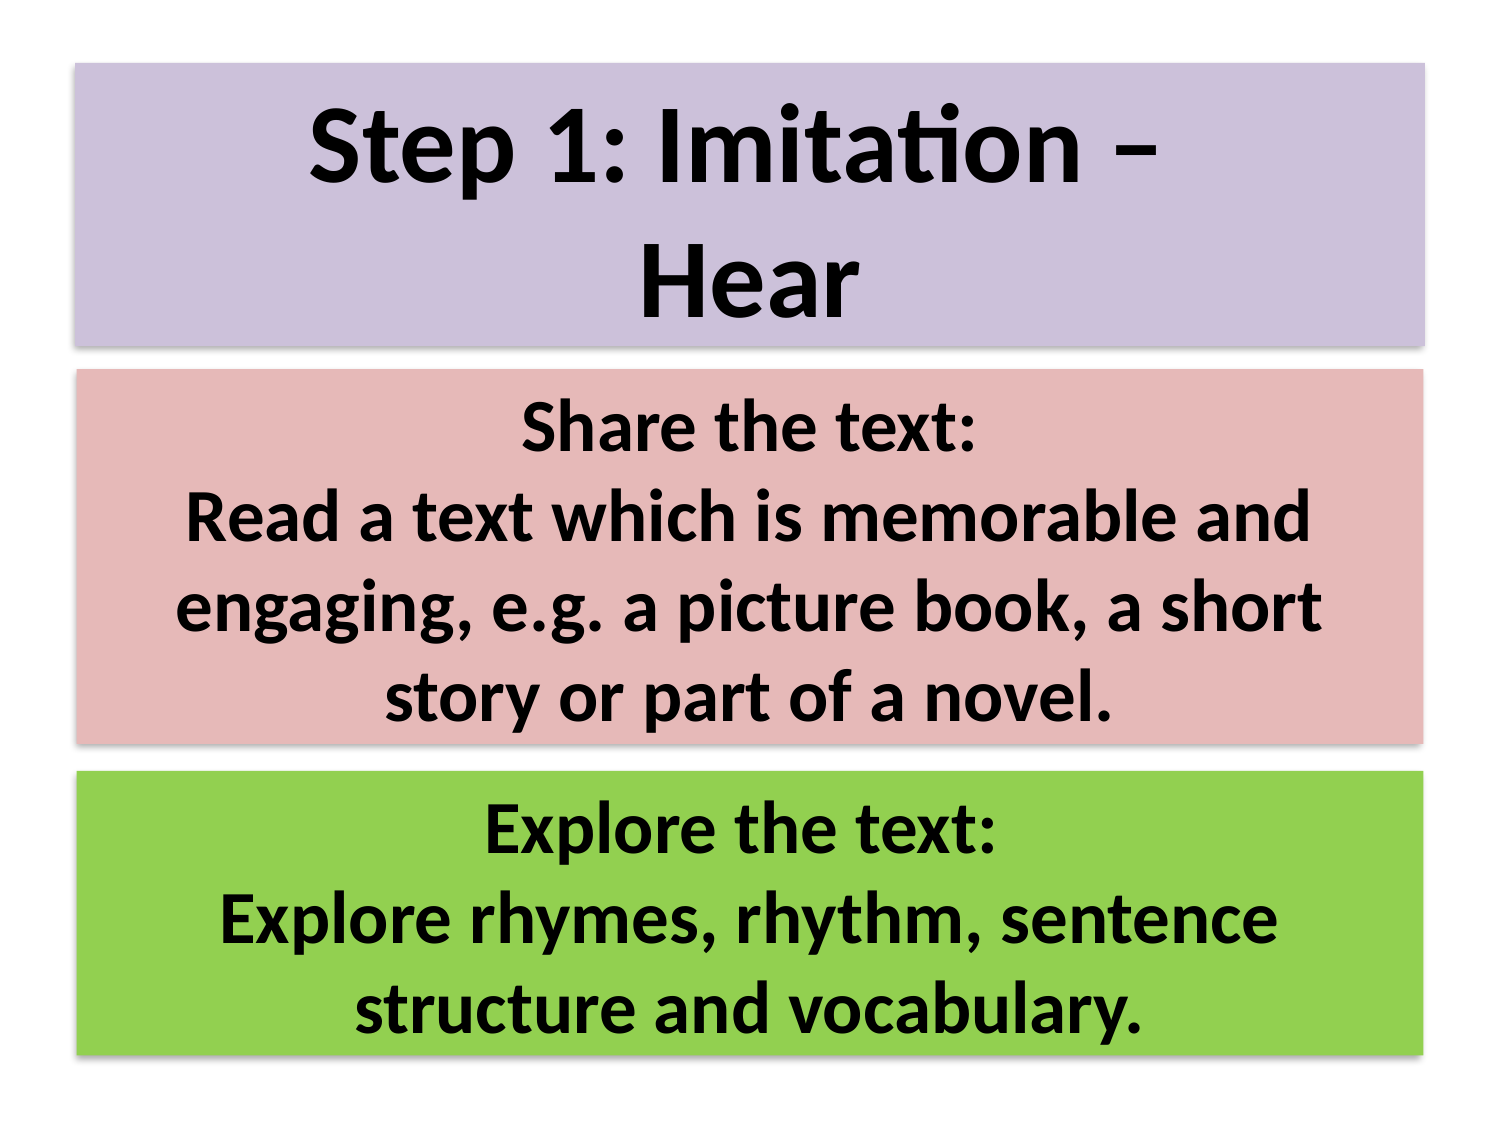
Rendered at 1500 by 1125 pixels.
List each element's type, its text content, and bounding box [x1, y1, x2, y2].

text_box Explore the text: Explore rhymes, rhythm, sentence structure and vocabulary. [76, 770, 1424, 1056]
title Step 1: Imitation – Hear [75, 62, 1425, 347]
text_box Share the text: Read a text which is memorable and engaging, e.g. a picture book, a short story or part of a novel. [76, 369, 1424, 744]
